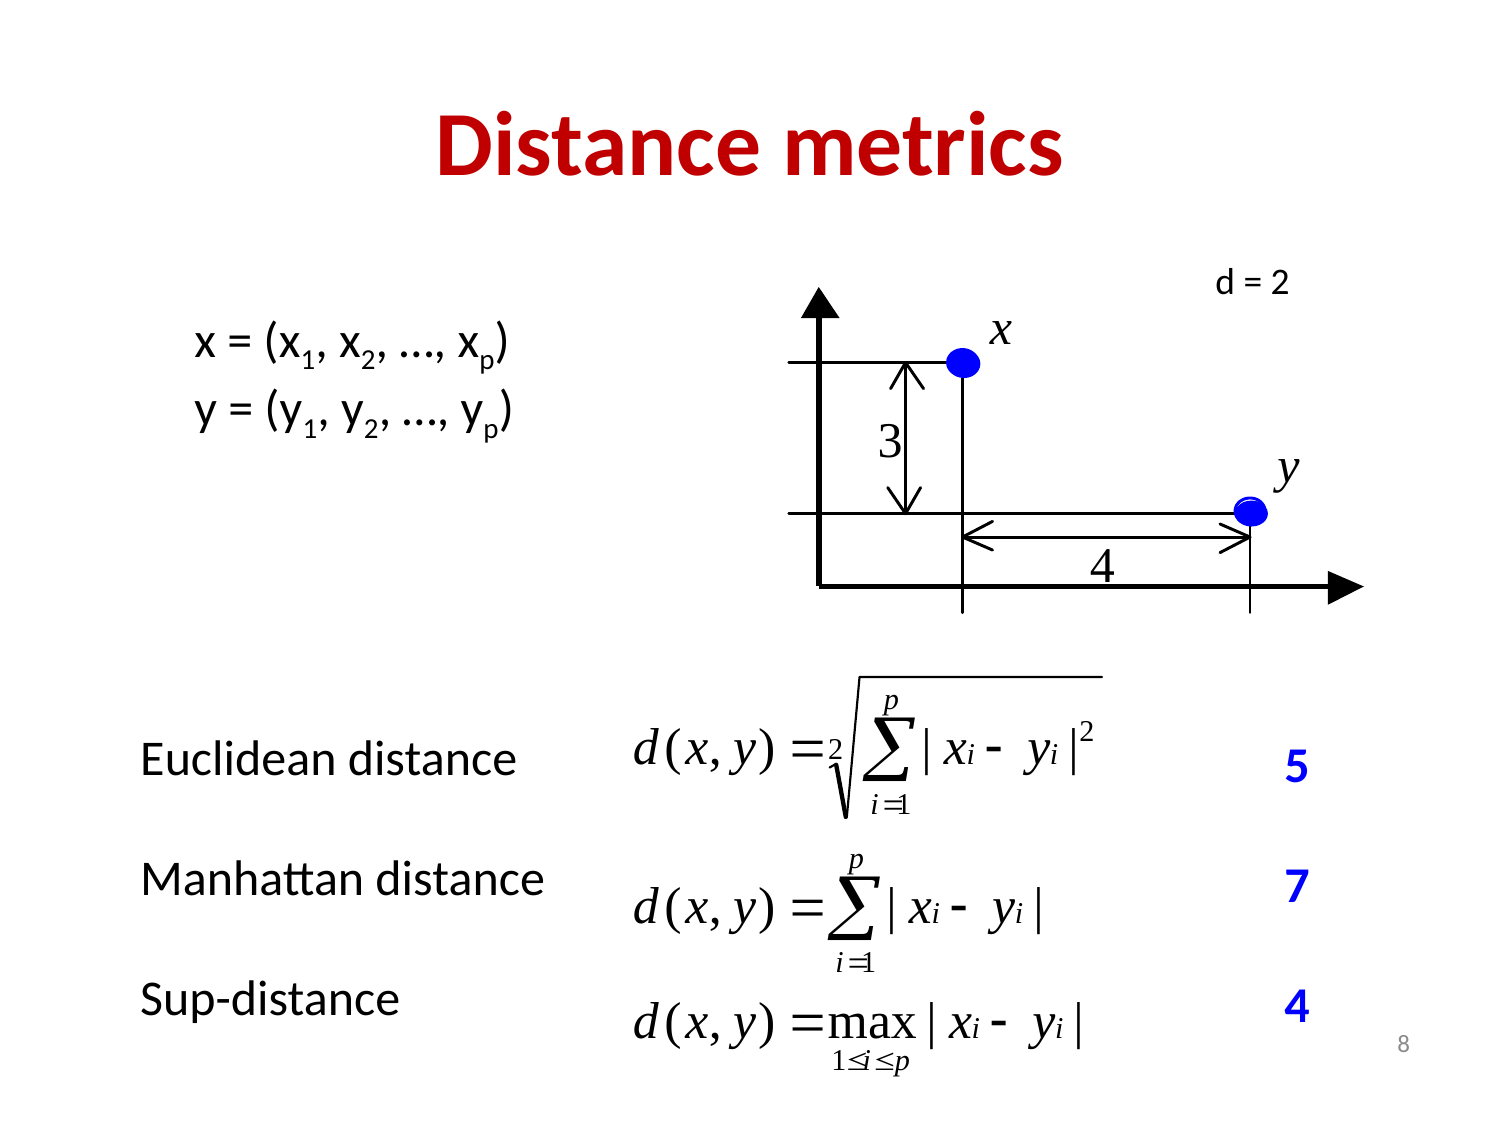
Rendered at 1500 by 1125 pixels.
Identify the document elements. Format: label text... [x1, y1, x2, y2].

slide_number 8 [1116, 1012, 1425, 1073]
title Distance metrics [75, 45, 1425, 233]
text_box x = (x1, x2, …, xp) y = (y1, y2, …, yp) [179, 299, 529, 452]
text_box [674, 237, 1500, 738]
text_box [624, 663, 1113, 1088]
text_box Euclidean distance Manhattan distance Sup-distance [125, 717, 560, 1033]
text_box 5 7 4 [1269, 747, 1325, 1040]
